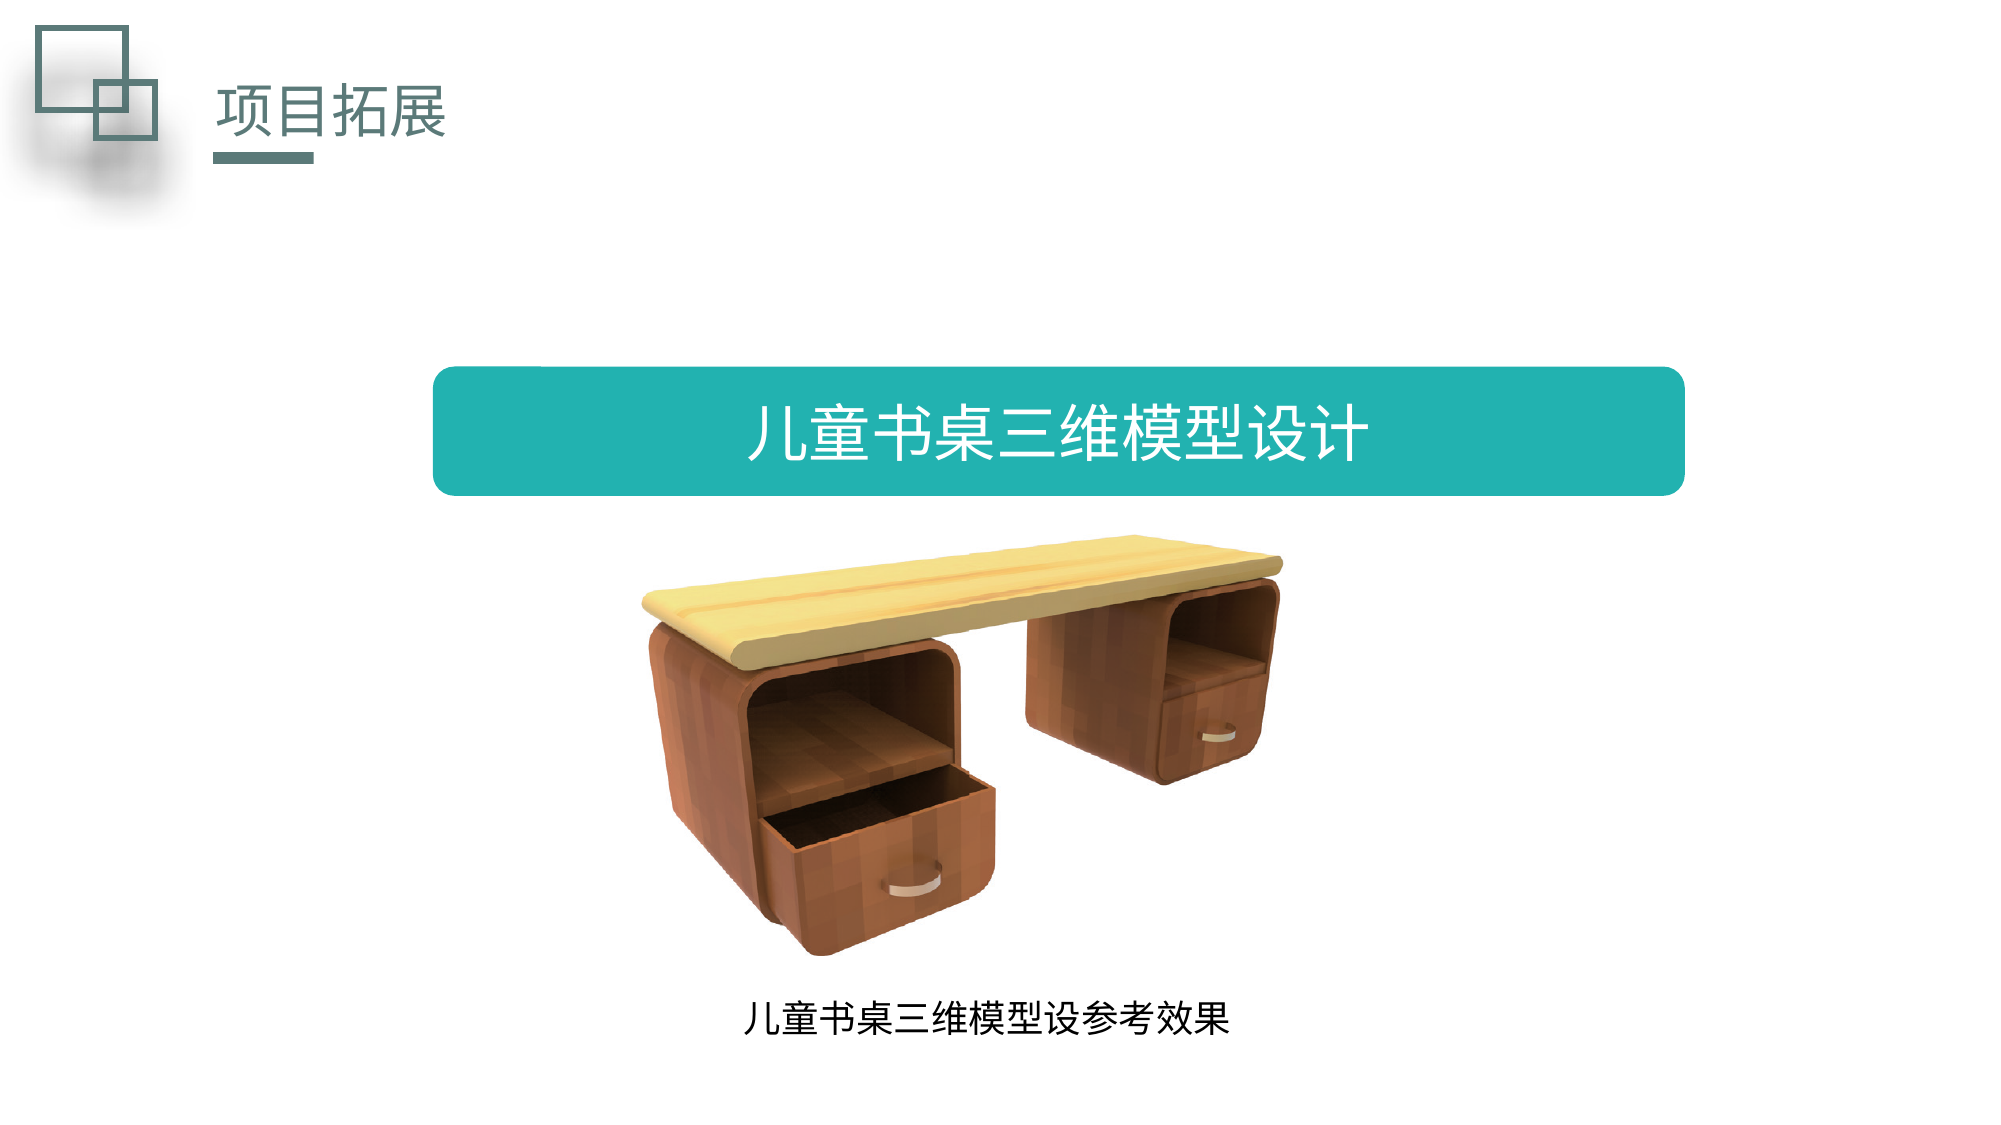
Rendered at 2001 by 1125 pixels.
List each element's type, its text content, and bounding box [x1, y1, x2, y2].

text_box 儿童书桌三维模型设计 [431, 365, 1686, 497]
text_box [95, 81, 156, 139]
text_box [551, 515, 1390, 966]
text_box [37, 27, 127, 111]
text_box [173, 66, 481, 164]
text_box 儿童书桌三维模型设参考效果 [729, 987, 1271, 1048]
